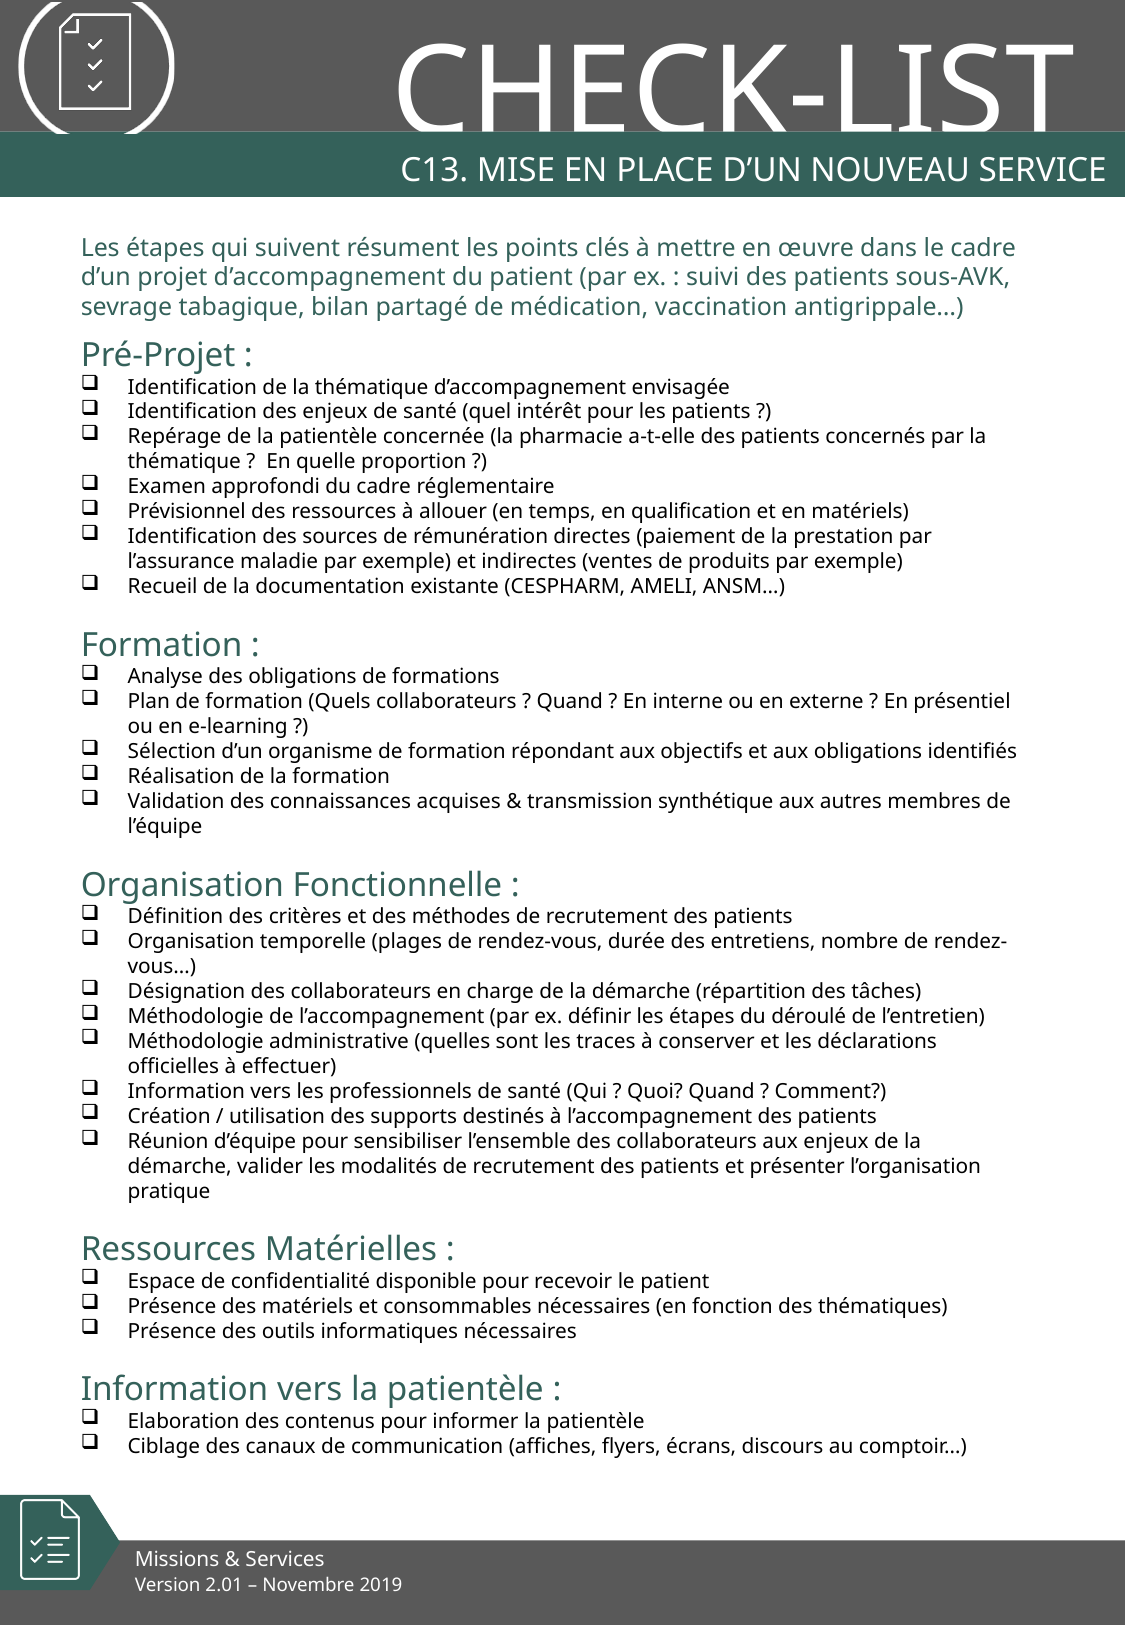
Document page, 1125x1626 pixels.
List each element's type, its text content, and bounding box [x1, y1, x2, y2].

text_box Les étapes qui suivent résument les points clés à mettre en œuvre dans le cadre d’un projet d’accompagnement du patient (par ex. : suivi des patients sous-AVK, sevrage tabagique, bilan partagé de médication, vaccination antigrippale…) Pré-Projet : Identification de la thématique d’accompagnement envisagée Identification des enjeux de santé (quel intérêt pour les patients ?) Repérage de la patientèle concernée (la pharmacie a-t-elle des patients concernés par la thématique ? En quelle proportion ?) Examen approfondi du cadre réglementaire Prévisionnel des ressources à allouer (en temps, en qualification et en matériels) Identification des sources de rémunération directes (paiement de la prestation par l’assurance maladie par exemple) et indirectes (ventes de produits par exemple) Recueil de la documentation existante (CESPHARM, AMELI, ANSM…) Formation : Analyse des obligations de formations Plan de formation (Quels collaborateurs ? Quand ? En interne ou en externe ? En présentiel ou en e-learning ?) Sélection d’un organisme de formation répondant aux objectifs et aux obligations identifiés Réalisation de la formation Validation des connaissances acquises & transmission synthétique aux autres membres de l’équipe Organisation Fonctionnelle : Définition des critères et des méthodes de recrutement des patients Organisation temporelle (plages de rendez-vous, durée des entretiens, nombre de rendez-vous…) Désignation des collaborateurs en charge de la démarche (répartition des tâches) Méthodologie de l’accompagnement (par ex. définir les étapes du déroulé de l’entretien) Méthodologie administrative (quelles sont les traces à conserver et les déclarations officielles à effectuer) Information vers les professionnels de santé (Qui ? Quoi? Quand ? Comment?) Création / utilisation des supports destinés à l’accompagnement des patients Réunion d’équipe pour sensibiliser l’ensemble des collaborateurs aux enjeux de la démarche, valider les modalités de recrutement des patients et présenter l’organisation pratique Ressources Matérielles : Espace de confidentialité disponible pour recevoir le patient Présence des matériels et consommables nécessaires (en fonction des thématiques) Présence des outils informatiques nécessaires Information vers la patientèle : Elaboration des contenus pour informer la patientèle Ciblage des canaux de communication (affiches, flyers, écrans, discours au comptoir…) [66, 223, 1043, 1490]
picture [18, 2, 175, 134]
title C13. Mise en Place d’un nouveau service [33, 142, 1123, 199]
picture [20, 1499, 80, 1580]
